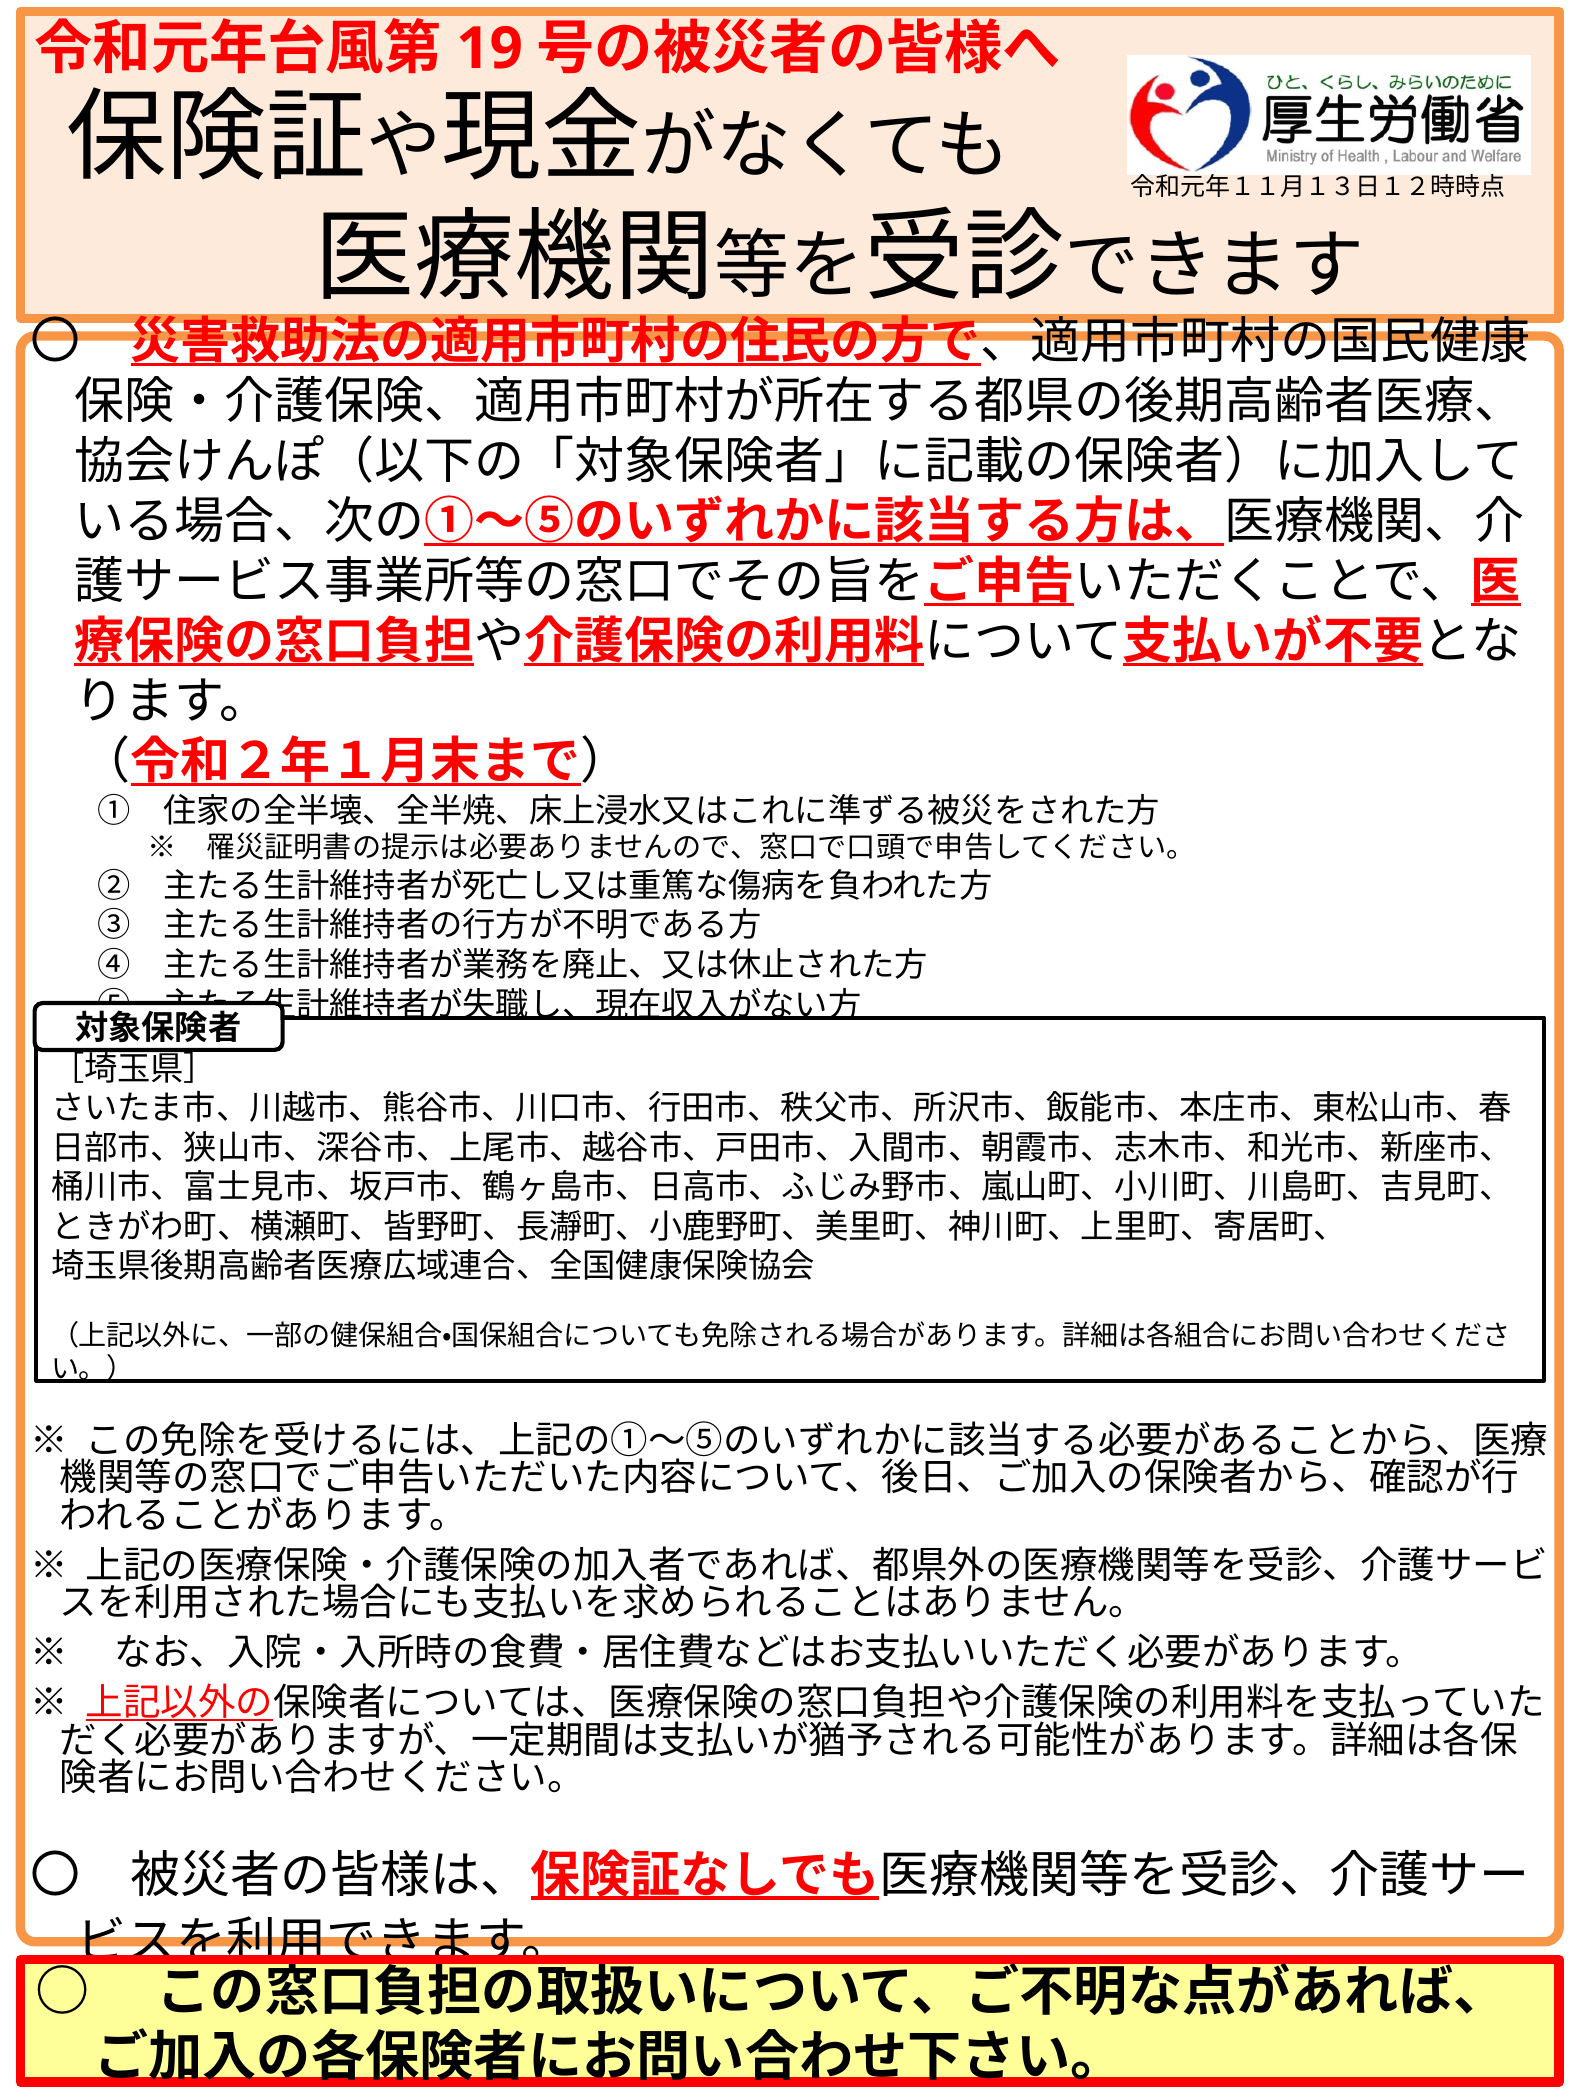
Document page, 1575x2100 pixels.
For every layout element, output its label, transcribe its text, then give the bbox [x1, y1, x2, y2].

text_box 保険証や現金がなくても 医療機関等を受診できます [18, 9, 1561, 320]
text_box 対象保険者 [32, 1000, 285, 1053]
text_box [1115, 55, 1543, 209]
text_box ［埼玉県］ さいたま市、川越市、熊谷市、川口市、行田市、秩父市、所沢市、飯能市、本庄市、東松山市、春日部市、狭山市、深谷市、上尾市、越谷市、戸田市、入間市、朝霞市、志木市、和光市、新座市、桶川市、富士見市、坂戸市、鶴ヶ島市、日高市、ふじみ野市、嵐山町、小川町、川島町、吉見町、ときがわ町、横瀬町、皆野町、長瀞町、小鹿野町、美里町、神川町、上里町、寄居町、 埼玉県後期高齢者医療広域連合、全国健康保険協会 （上記以外に、一部の健保組合・国保組合についても免除される場合があります。詳細は各組合にお問い合わせください。） [34, 1016, 1546, 1383]
text_box 令和元年台風第19号の被災者の皆様へ [33, 1, 1081, 70]
text_box 〇 災害救助法の適用市町村の住民の方で、適用市町村の国民健康保険・介護保険、適用市町村が所在する都県の後期高齢者医療、協会けんぽ（以下の「対象保険者」に記載の保険者）に加入している場合、次の➀～➄のいずれかに該当する方は、医療機関、介護サービス事業所等の窓口でその旨をご申告いただくことで、医療保険の窓口負担や介護保険の利用料について支払いが不要となります。 （令和２年１月末まで） ① 住家の全半壊、全半焼、床上浸水又はこれに準ずる被災をされた方 ※ 罹災証明書の提示は必要ありませんので、窓口で口頭で申告してください。 ② 主たる生計維持者が死亡し又は重篤な傷病を負われた方 ③ 主たる生計維持者の行方が不明である方 ④ 主たる生計維持者が業務を廃止、又は休止された方 ⑤ 主たる生計維持者が失職し、現在収入がない方 ※ この免除を受けるには、上記の①～⑤のいずれかに該当する必要があることから、医療機関等の窓口でご申告いただいた内容について、後日、ご加入の保険者から、確認が行われることがあります。 ※ 上記の医療保険・介護保険の加入者であれば、都県外の医療機関等を受診、介護サービスを利用された場合にも支払いを求められることはありません。 ※ なお、入院・入所時の食費・居住費などはお支払いいただく必要があります。 ※ 上記以外の保険者については、医療保険の窓口負担や介護保険の利用料を支払っていただく必要がありますが、一定期間は支払いが猶予される可能性があります。詳細は各保険者にお問い合わせください。 〇 被災者の皆様は、保険証なしでも医療機関等を受診、介護サービスを利用できます。 [18, 333, 1562, 1944]
text_box ○ この窓口負担の取扱いについて、ご不明な点があれば、ご加入の各保険者にお問い合わせ下さい。 [18, 1957, 1561, 2084]
